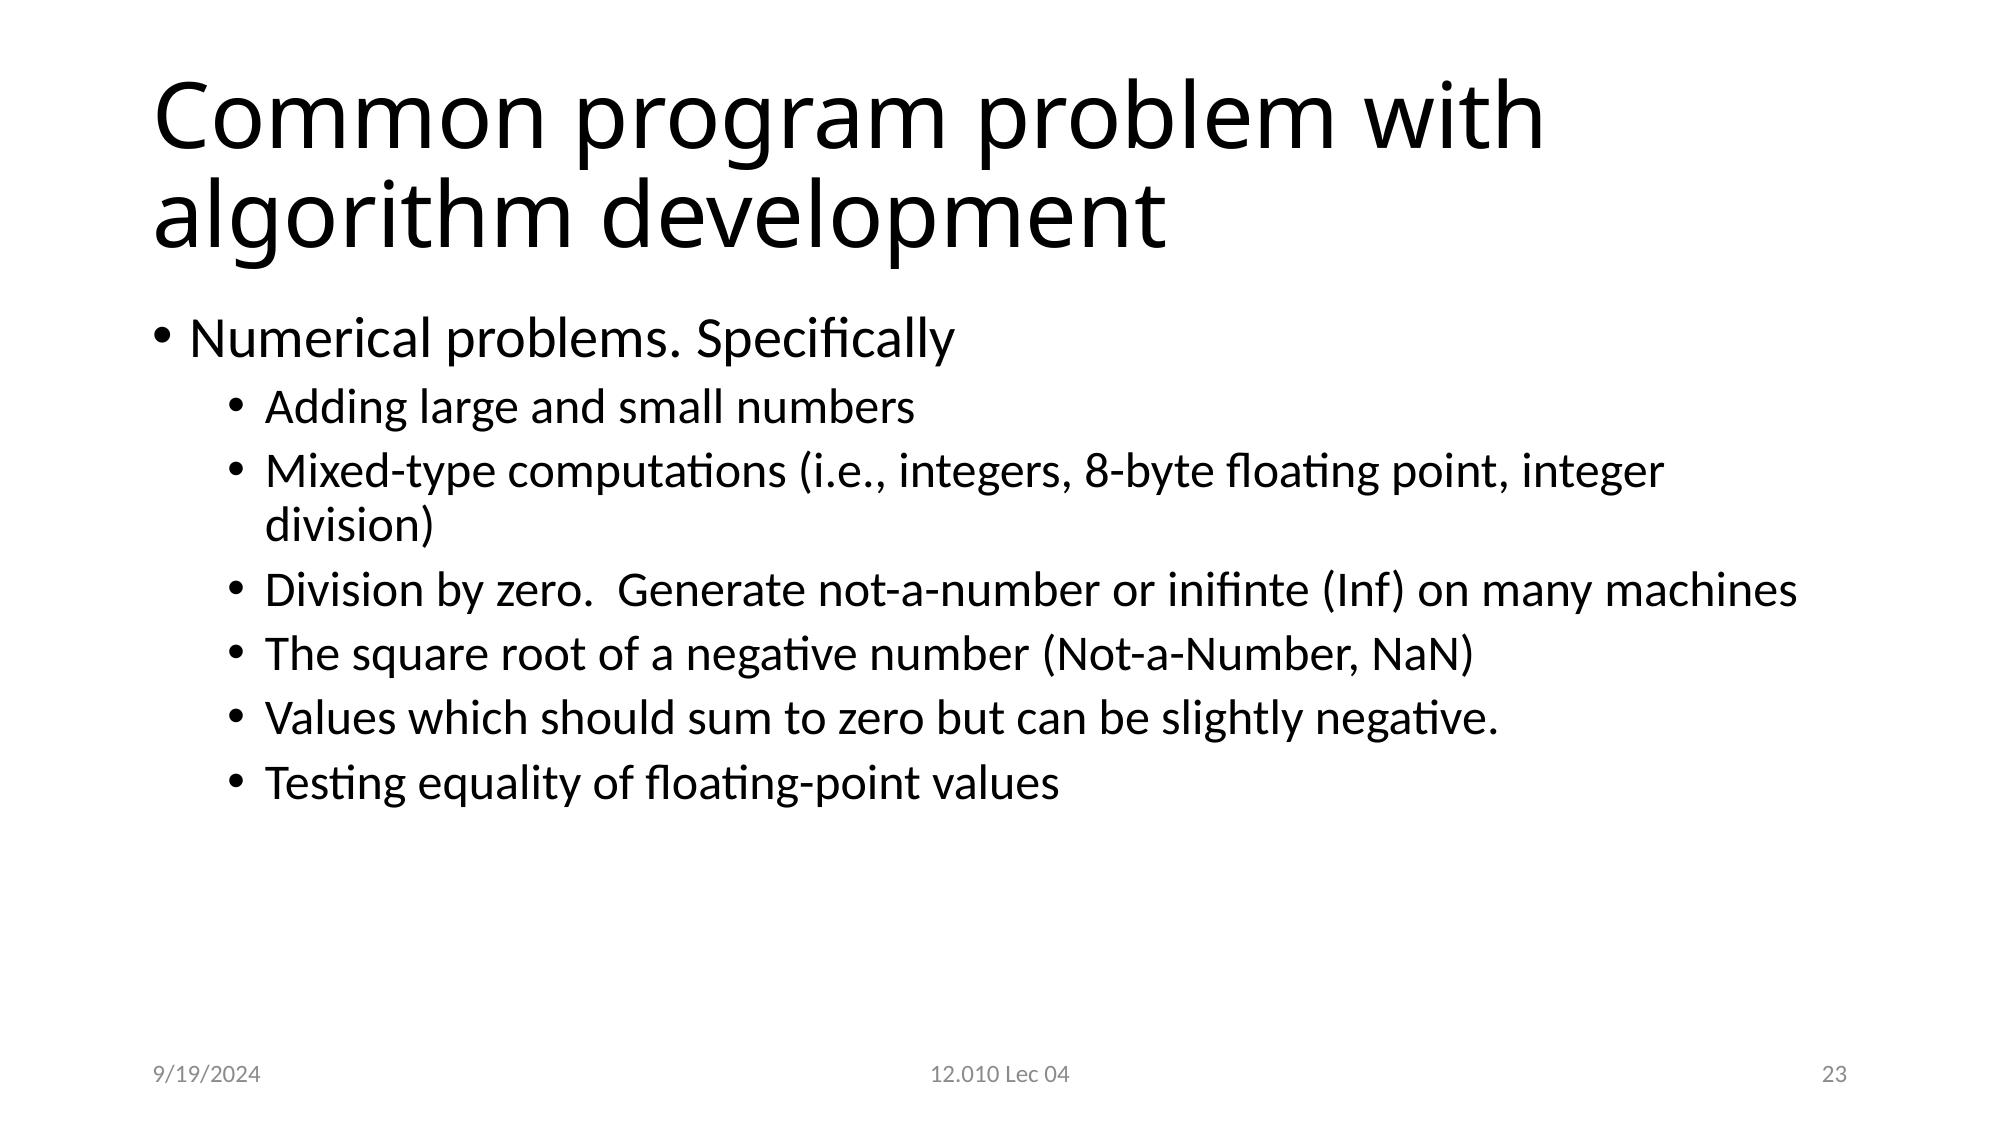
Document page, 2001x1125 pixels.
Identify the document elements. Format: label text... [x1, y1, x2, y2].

footer 12.010 Lec 04 [662, 1042, 1338, 1103]
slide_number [137, 1042, 588, 1103]
slide_number 23 [1412, 1042, 1863, 1103]
title Common program problem with algorithm development [137, 59, 1863, 278]
list Numerical problems. Specifically Adding large and small numbers Mixed-type computations (i.e., integers, 8-byte floating point, integer division) Division by zero. Generate not-a-number or inifinte (Inf) on many machines The square root of a negative number (Not-a-Number, NaN) Values which should sum to zero but can be slightly negative. Testing equality of floating-point values [137, 299, 1863, 1014]
